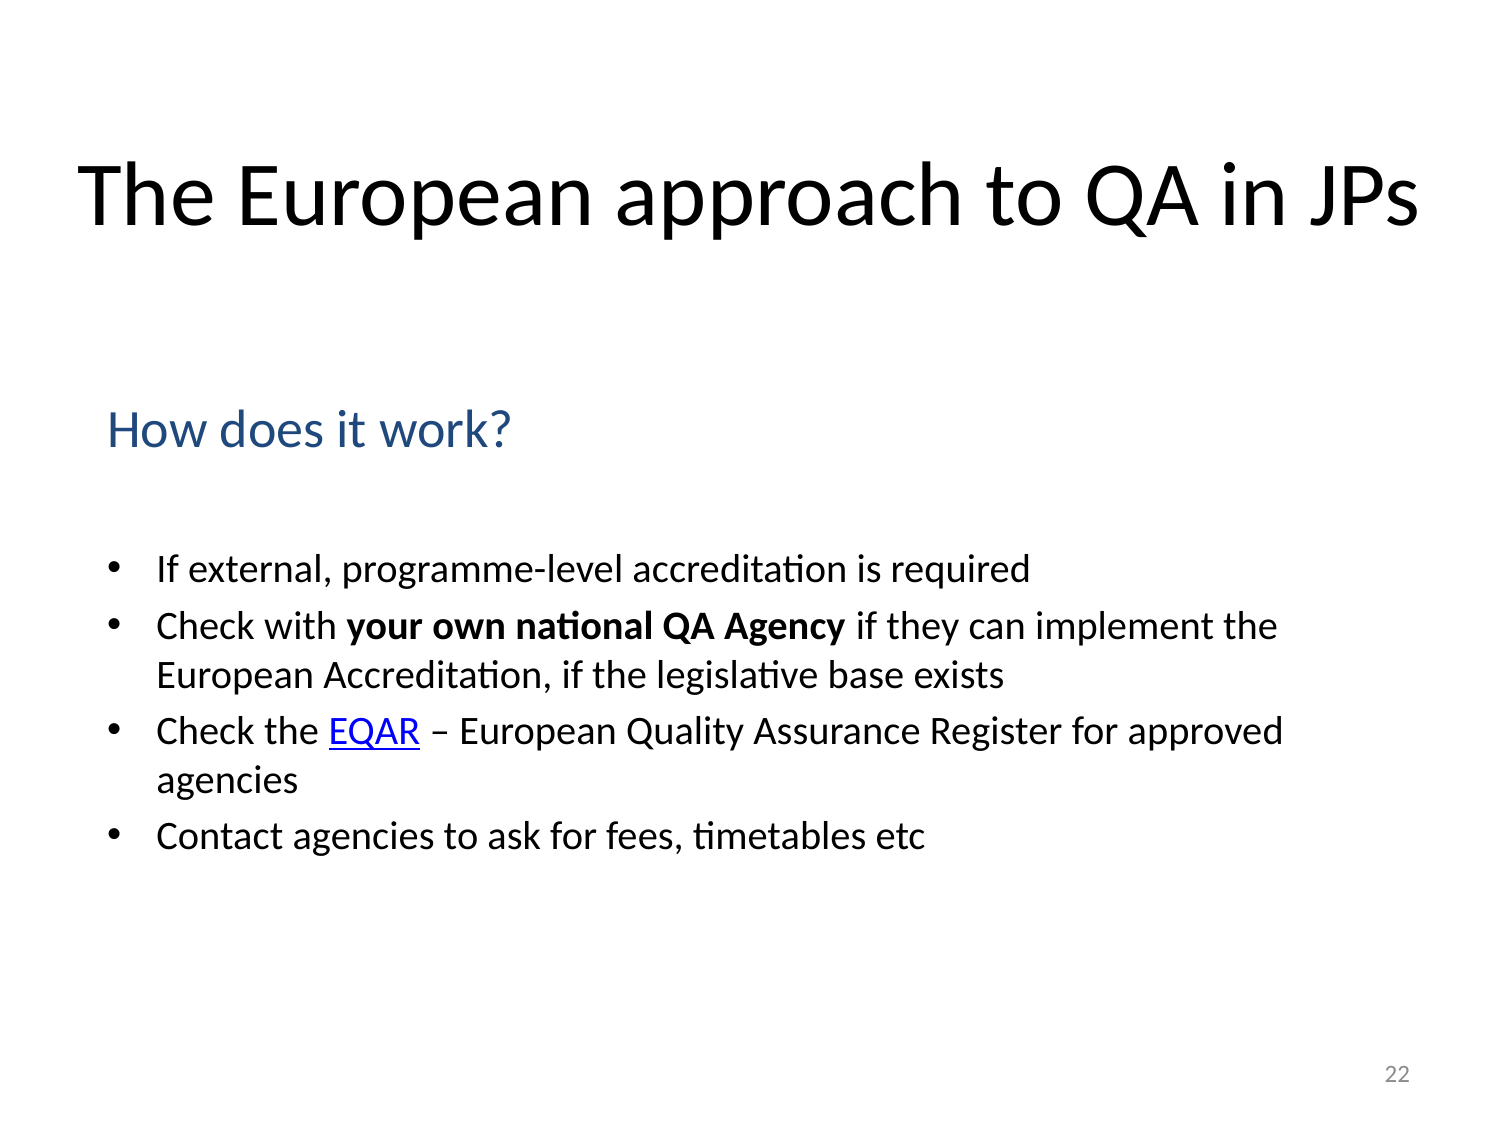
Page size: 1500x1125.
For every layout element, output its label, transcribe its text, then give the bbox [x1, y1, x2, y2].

title The European approach to QA in JPs [29, 187, 1471, 301]
slide_number 22 [1074, 1042, 1425, 1103]
list How does it work? If external, programme-level accreditation is required Check with your own national QA Agency if they can implement the European Accreditation, if the legislative base exists Check the EQAR – European Quality Assurance Register for approved agencies Contact agencies to ask for fees, timetables etc [91, 386, 1383, 872]
